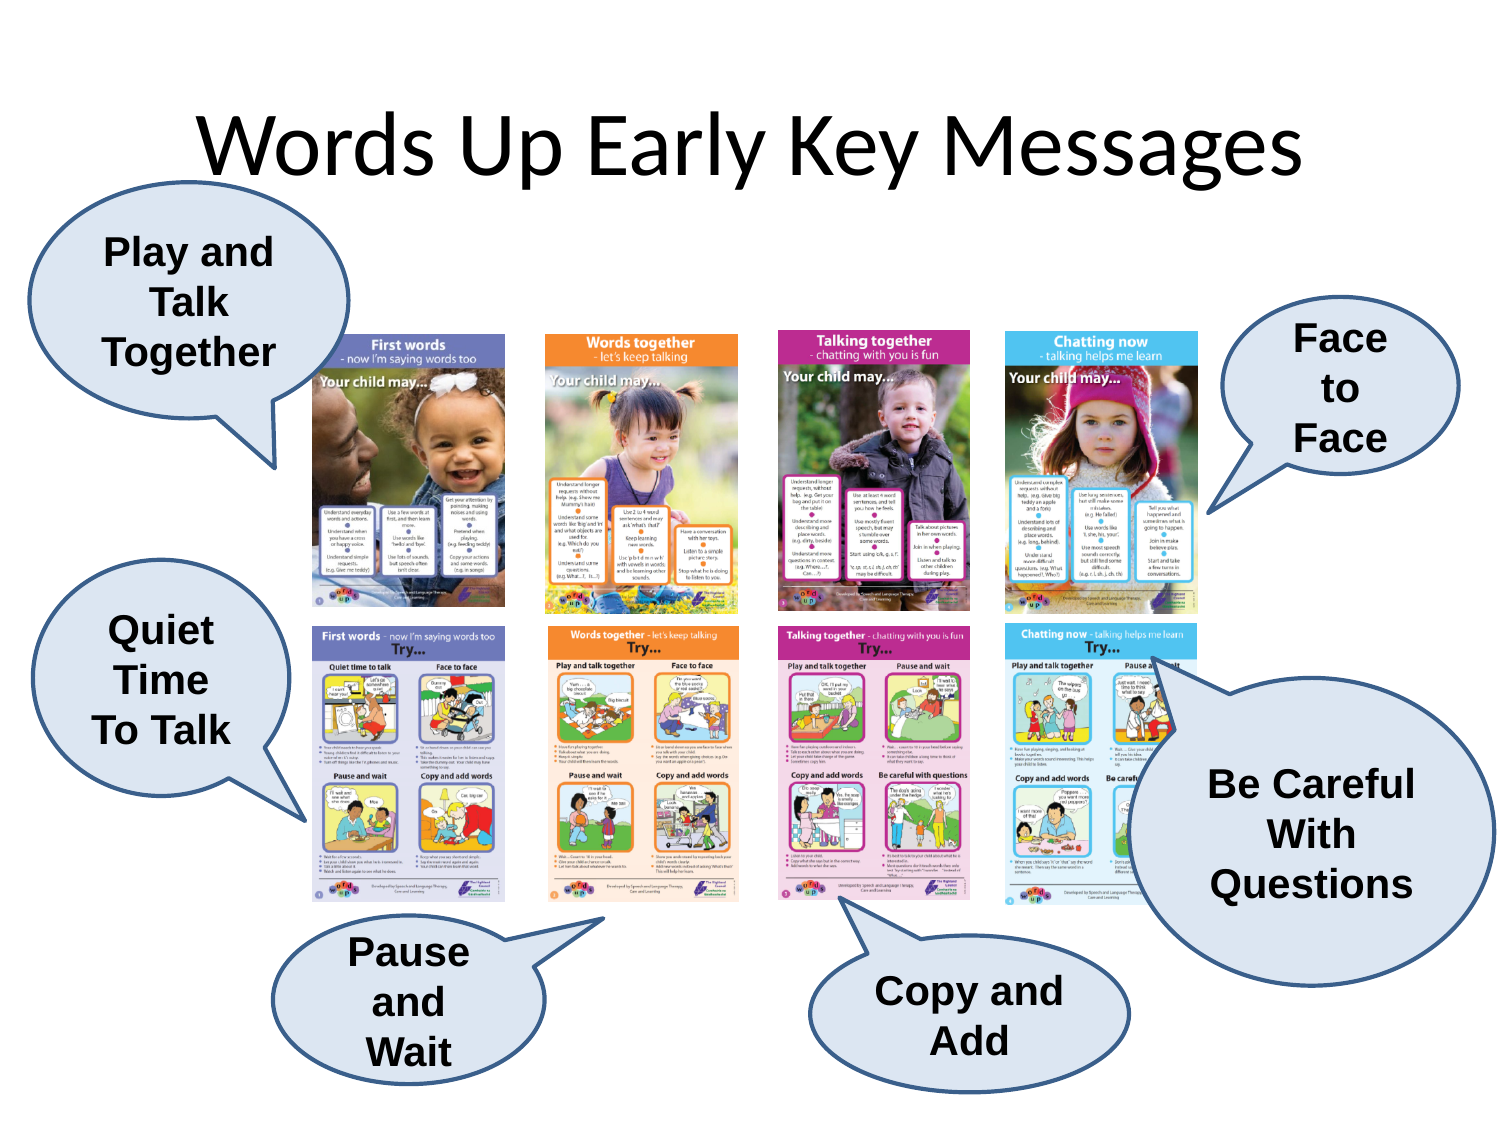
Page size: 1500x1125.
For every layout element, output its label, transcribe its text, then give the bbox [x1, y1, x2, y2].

text_box Be Careful With Questions [1154, 675, 1497, 988]
text_box Pause and Wait [270, 914, 606, 1087]
text_box Play and Talk Together [27, 180, 351, 471]
text_box Quiet Time To Talk [30, 557, 307, 823]
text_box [312, 330, 1198, 906]
text_box Face to Face [1206, 294, 1461, 515]
text_box Copy and Add [808, 914, 1132, 1095]
title Words Up Early Key Messages [161, 45, 1341, 233]
